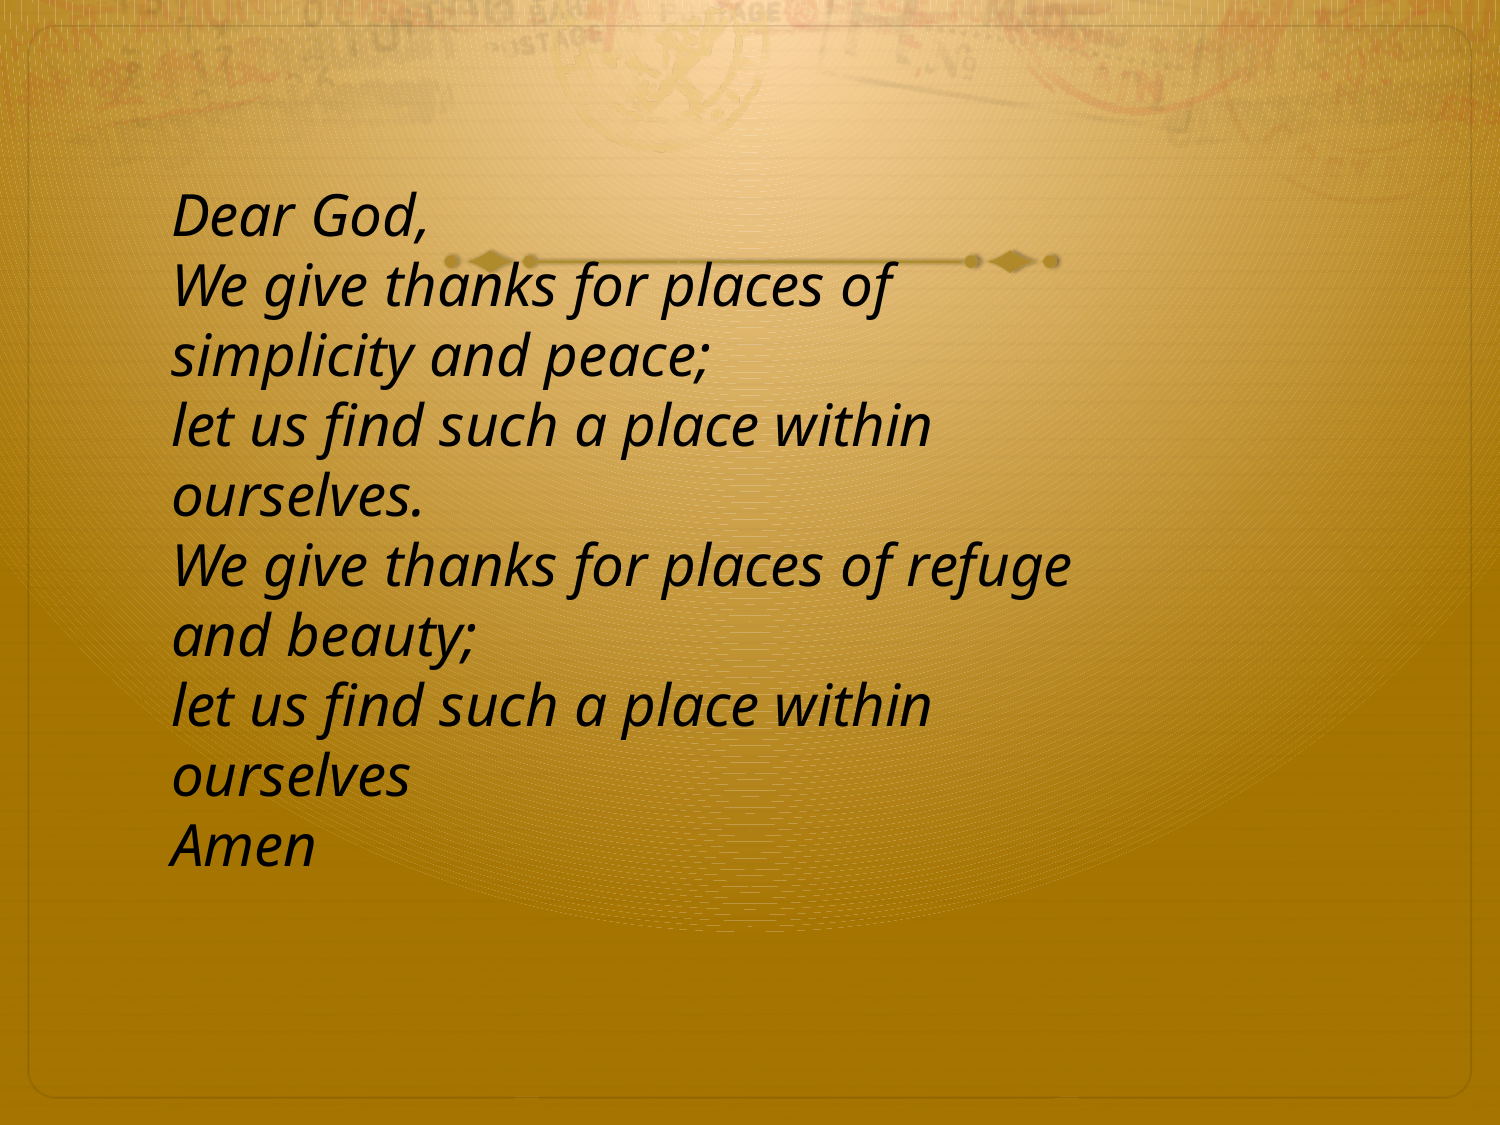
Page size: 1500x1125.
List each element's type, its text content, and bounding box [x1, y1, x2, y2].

picture [0, 0, 1500, 1125]
text_box Dear God, We give thanks for places of simplicity and peace; let us find such a place within ourselves. We give thanks for places of refuge and beauty; let us find such a place within ourselves Amen [156, 170, 1125, 886]
